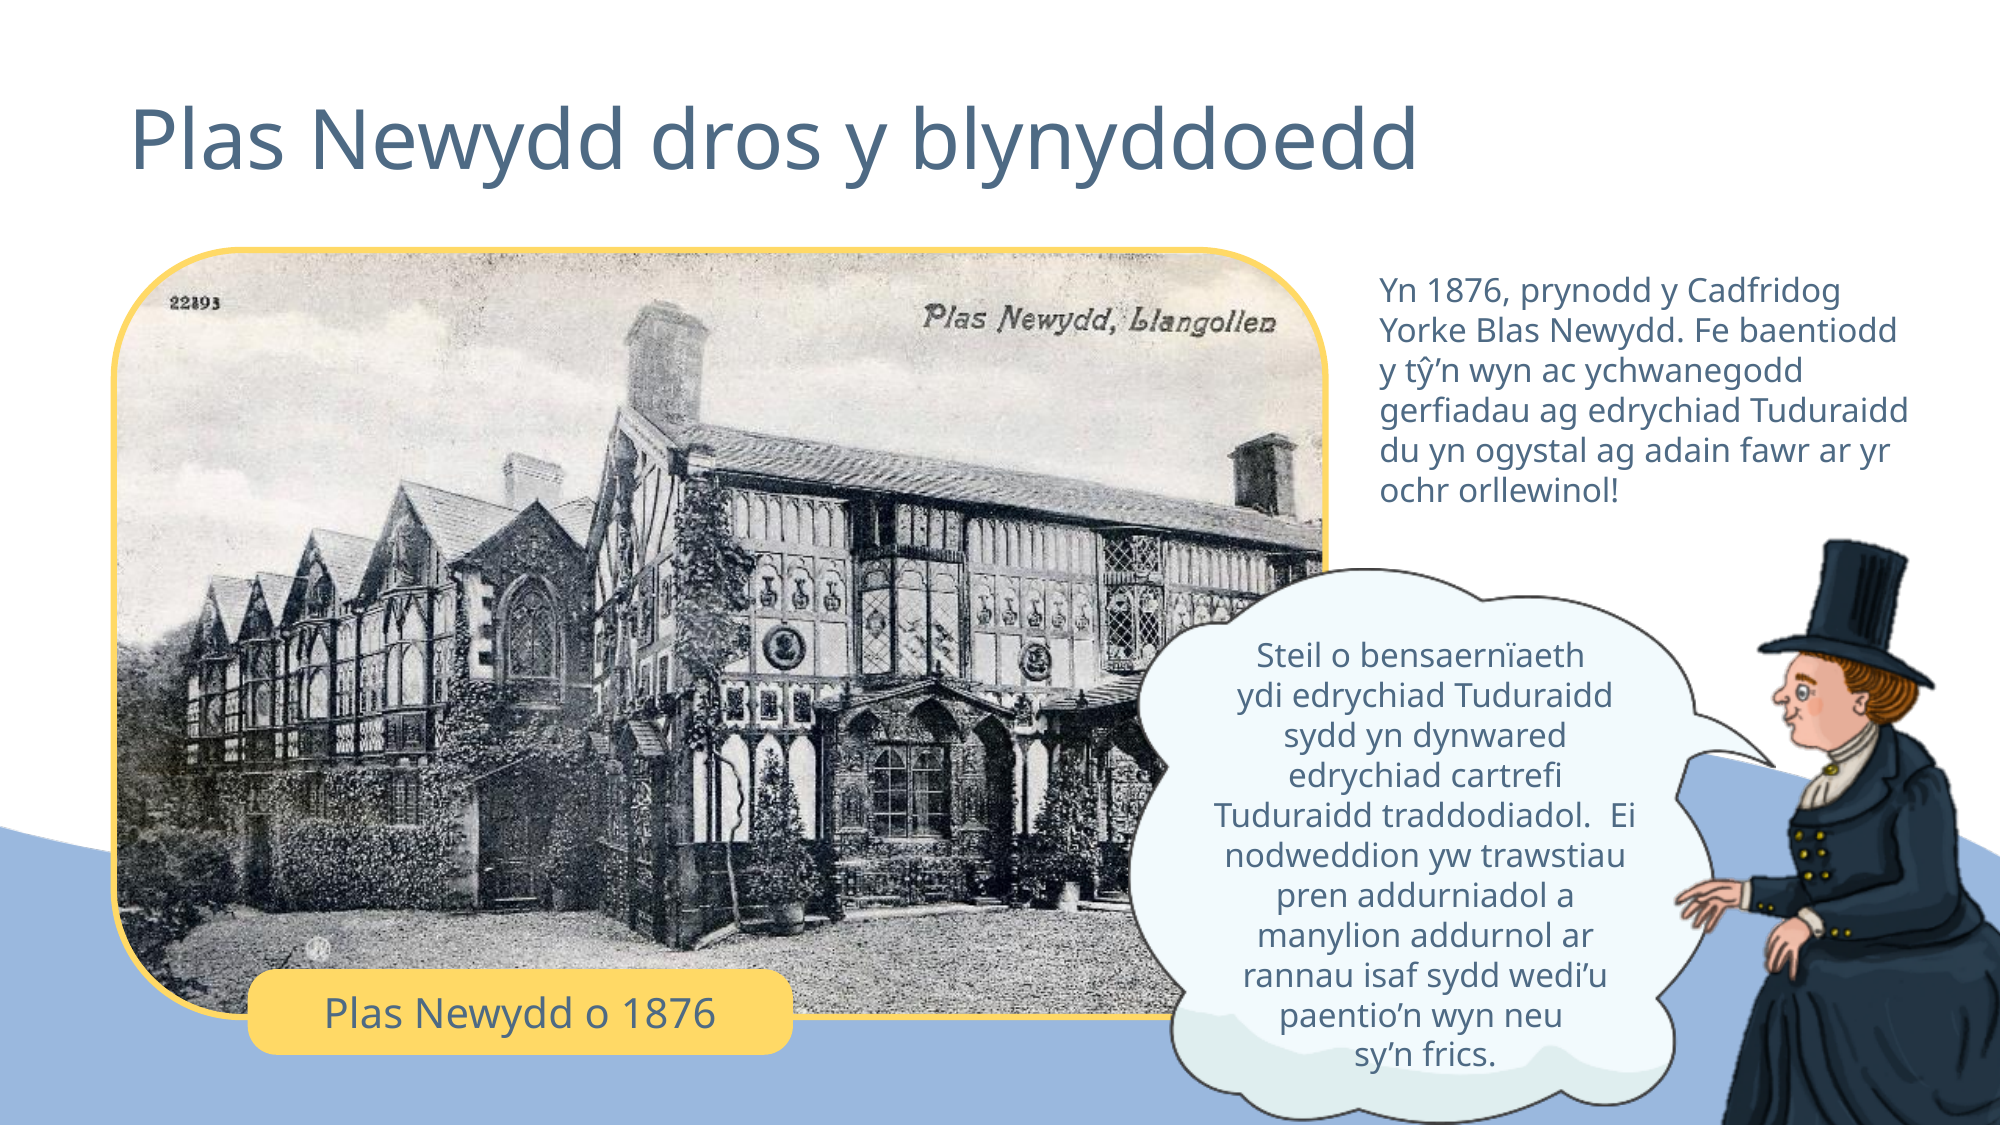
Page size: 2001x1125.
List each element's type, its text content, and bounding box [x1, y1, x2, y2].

text_box Plas Newydd dros y blynyddoedd [113, 71, 1708, 194]
picture [0, 249, 2000, 1125]
text_box Yn 1876, prynodd y Cadfridog Yorke Blas Newydd. Fe baentiodd y tŷ’n wyn ac ychwanegodd gerfiadau ag edrychiad Tuduraidd du yn ogystal ag adain fawr ar yr ochr orllewinol! [1364, 262, 1928, 517]
